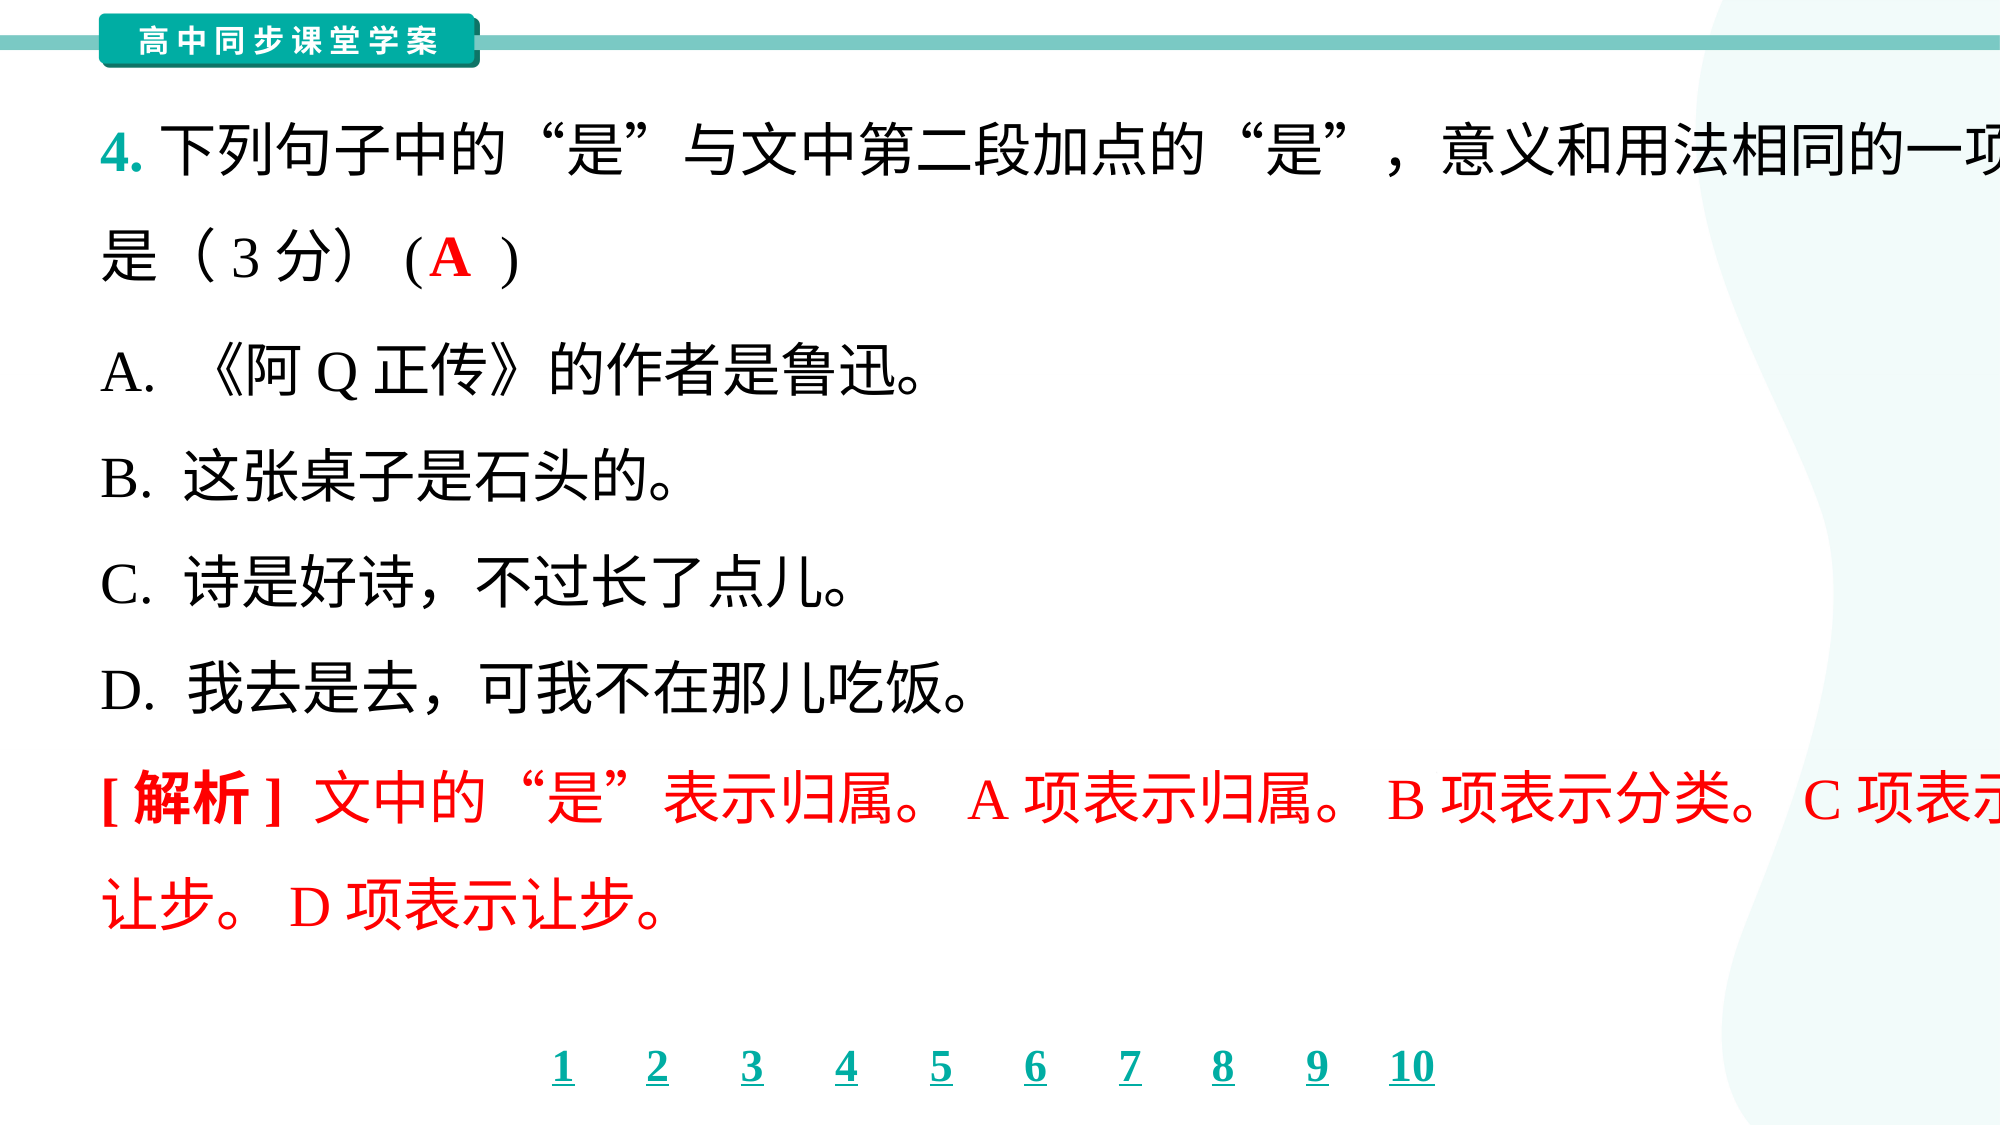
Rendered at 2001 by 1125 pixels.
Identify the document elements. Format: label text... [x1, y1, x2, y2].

text_box [解析] 文中的“是”表示归属。A项表示归属。B项表示分类。C项表示 让步。D项表示让步。 [100, 725, 1899, 938]
text_box A. 《阿Q正传》的作者是鲁迅。 B. 这张桌子是石头的。 C. 诗是好诗，不过长了点儿。 D. 我去是去，可我不在那儿吃饭。 [100, 296, 1899, 722]
text_box 4.下列句子中的“是”与文中第二段加点的“是”，意义和用法相同的一项 是（3分）( ) [100, 76, 1899, 290]
picture [0, 0, 2000, 1125]
text_box A [408, 184, 493, 289]
